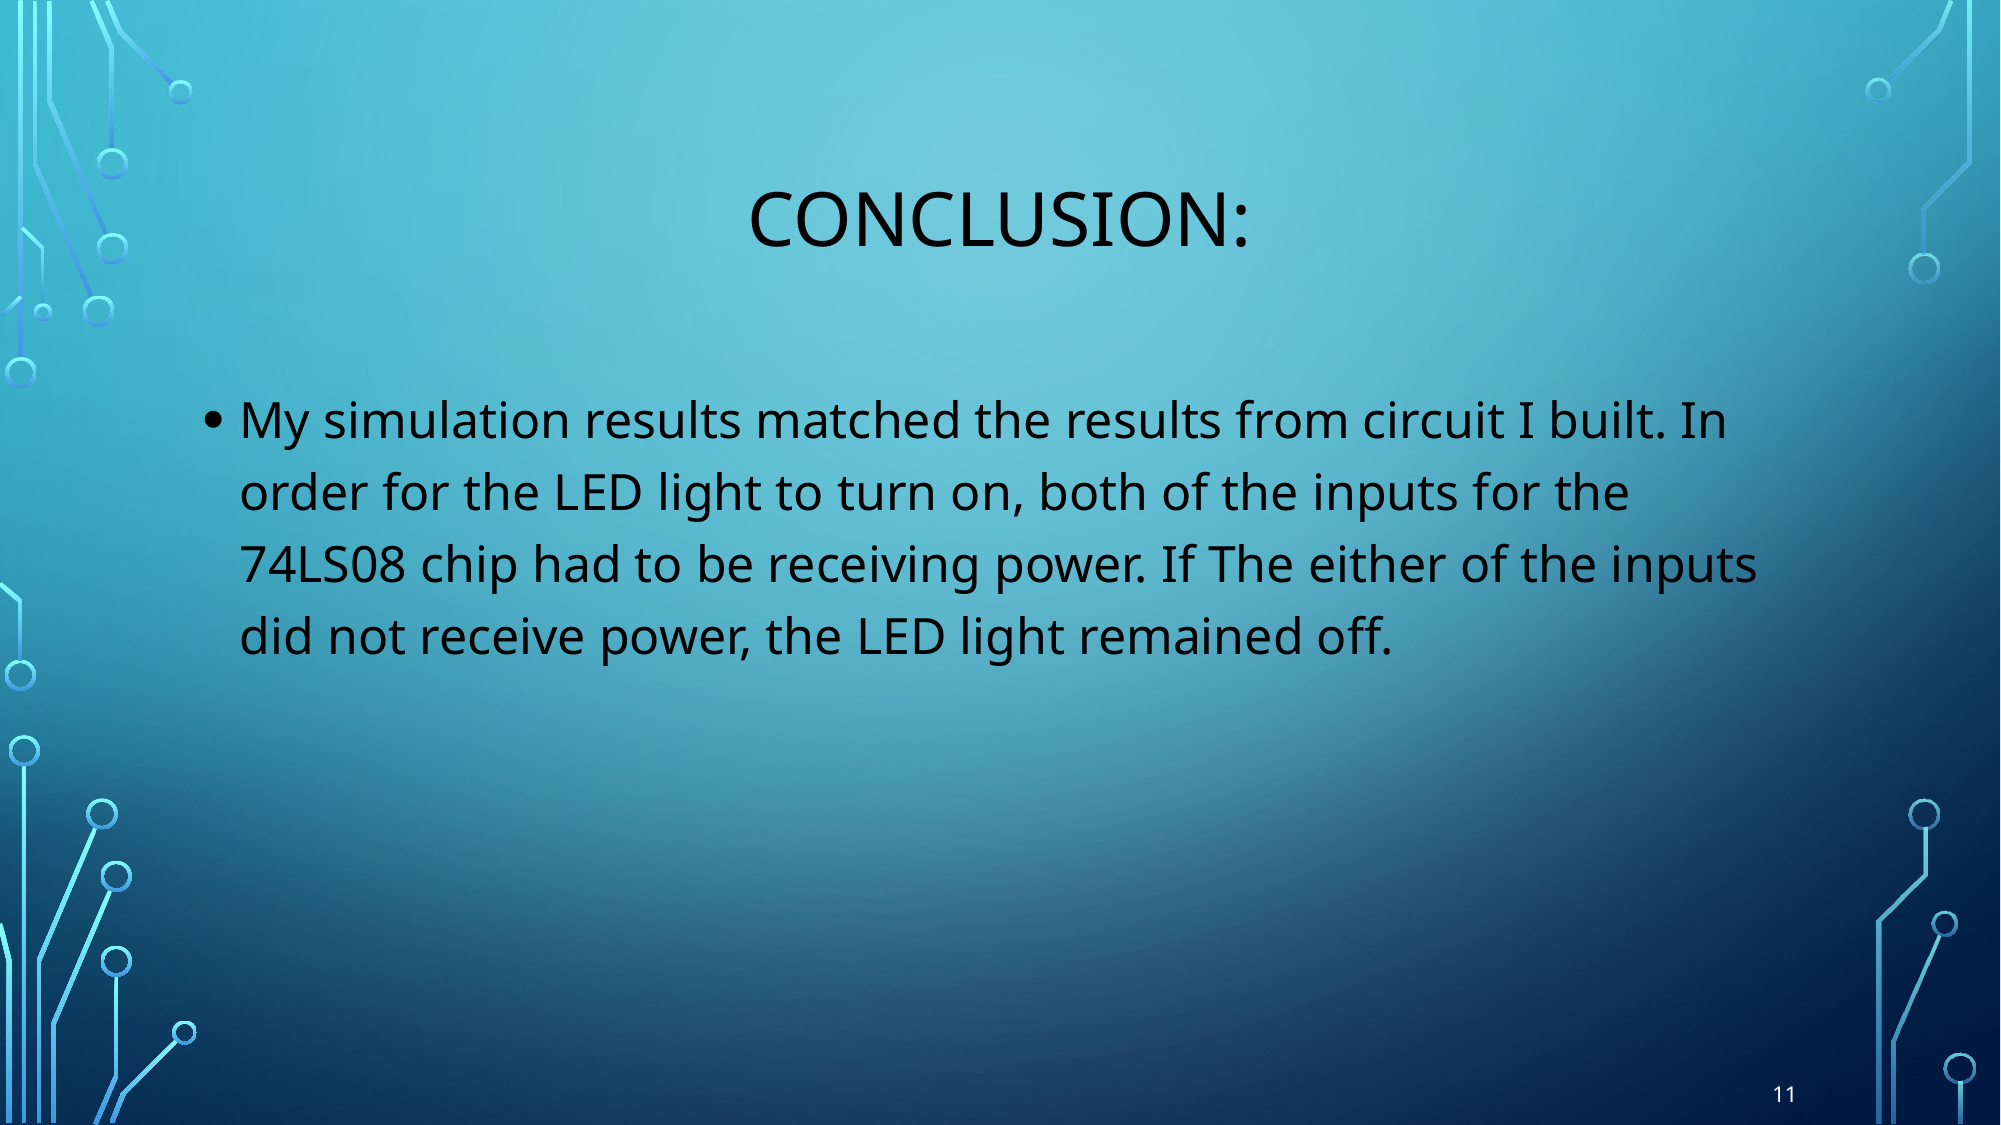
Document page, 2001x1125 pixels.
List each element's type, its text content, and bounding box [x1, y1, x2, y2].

list My simulation results matched the results from circuit I built. In order for the LED light to turn on, both of the inputs for the 74LS08 chip had to be receiving power. If The either of the inputs did not receive power, the LED light remained off. [187, 369, 1813, 950]
title Conclusion: [187, 101, 1813, 344]
slide_number 11 [1685, 1065, 1813, 1125]
